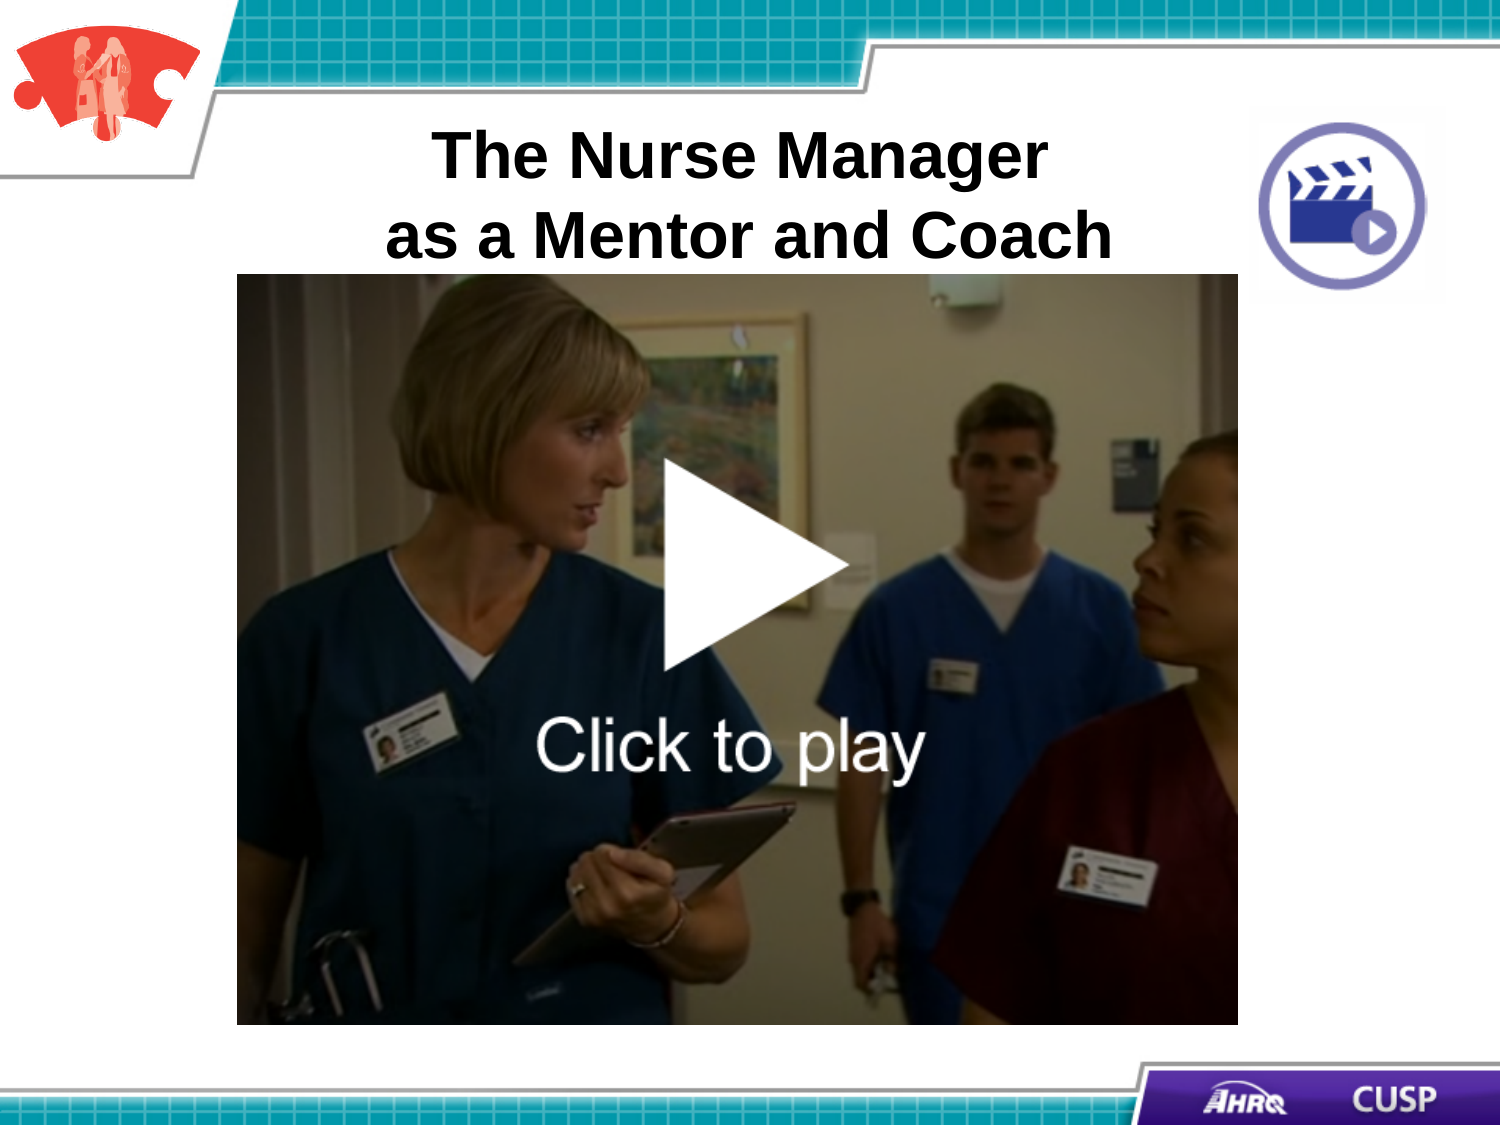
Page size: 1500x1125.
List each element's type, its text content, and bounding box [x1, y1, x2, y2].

picture [0, 0, 1500, 1125]
title The Nurse Manager as a Mentor and Coach [0, 121, 1182, 263]
